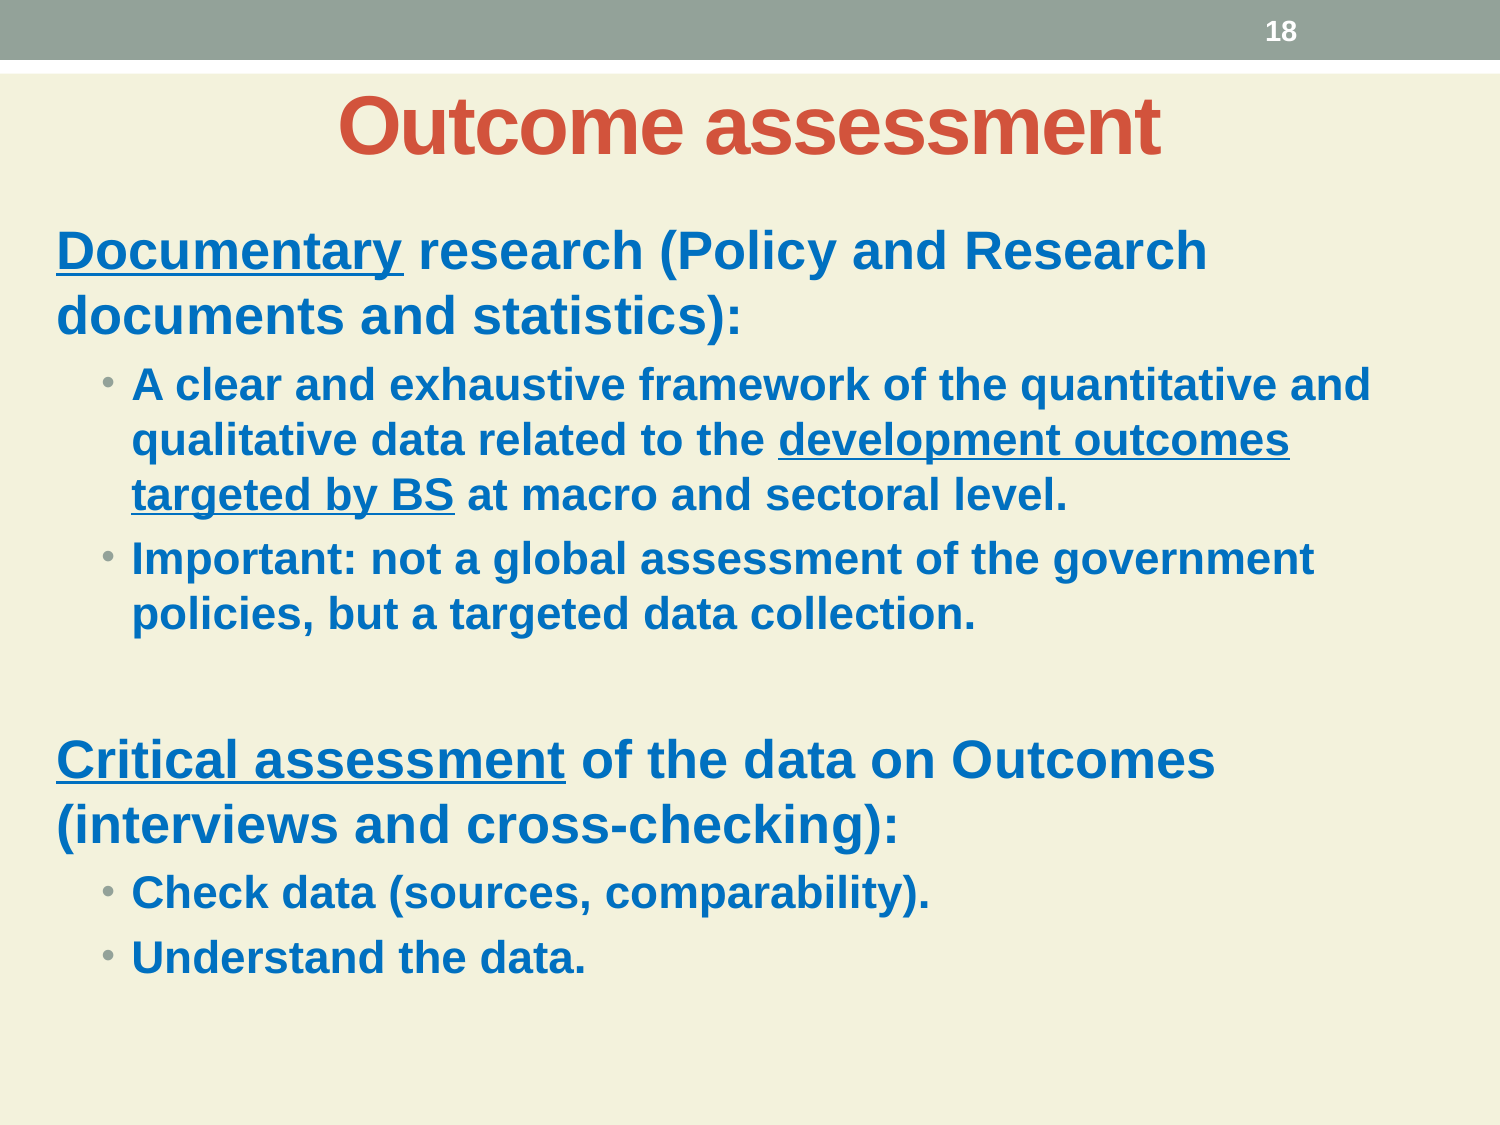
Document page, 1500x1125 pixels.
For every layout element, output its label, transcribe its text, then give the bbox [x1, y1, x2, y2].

title Outcome assessment [75, 54, 1425, 187]
slide_number 18 [1250, 3, 1425, 57]
list Documentary research (Policy and Research documents and statistics): A clear and exhaustive framework of the quantitative and qualitative data related to the development outcomes targeted by BS at macro and sectoral level. Important: not a global assessment of the government policies, but a targeted data collection. Critical assessment of the data on Outcomes (interviews and cross-checking): Check data (sources, comparability). Understand the data. [41, 208, 1483, 1009]
